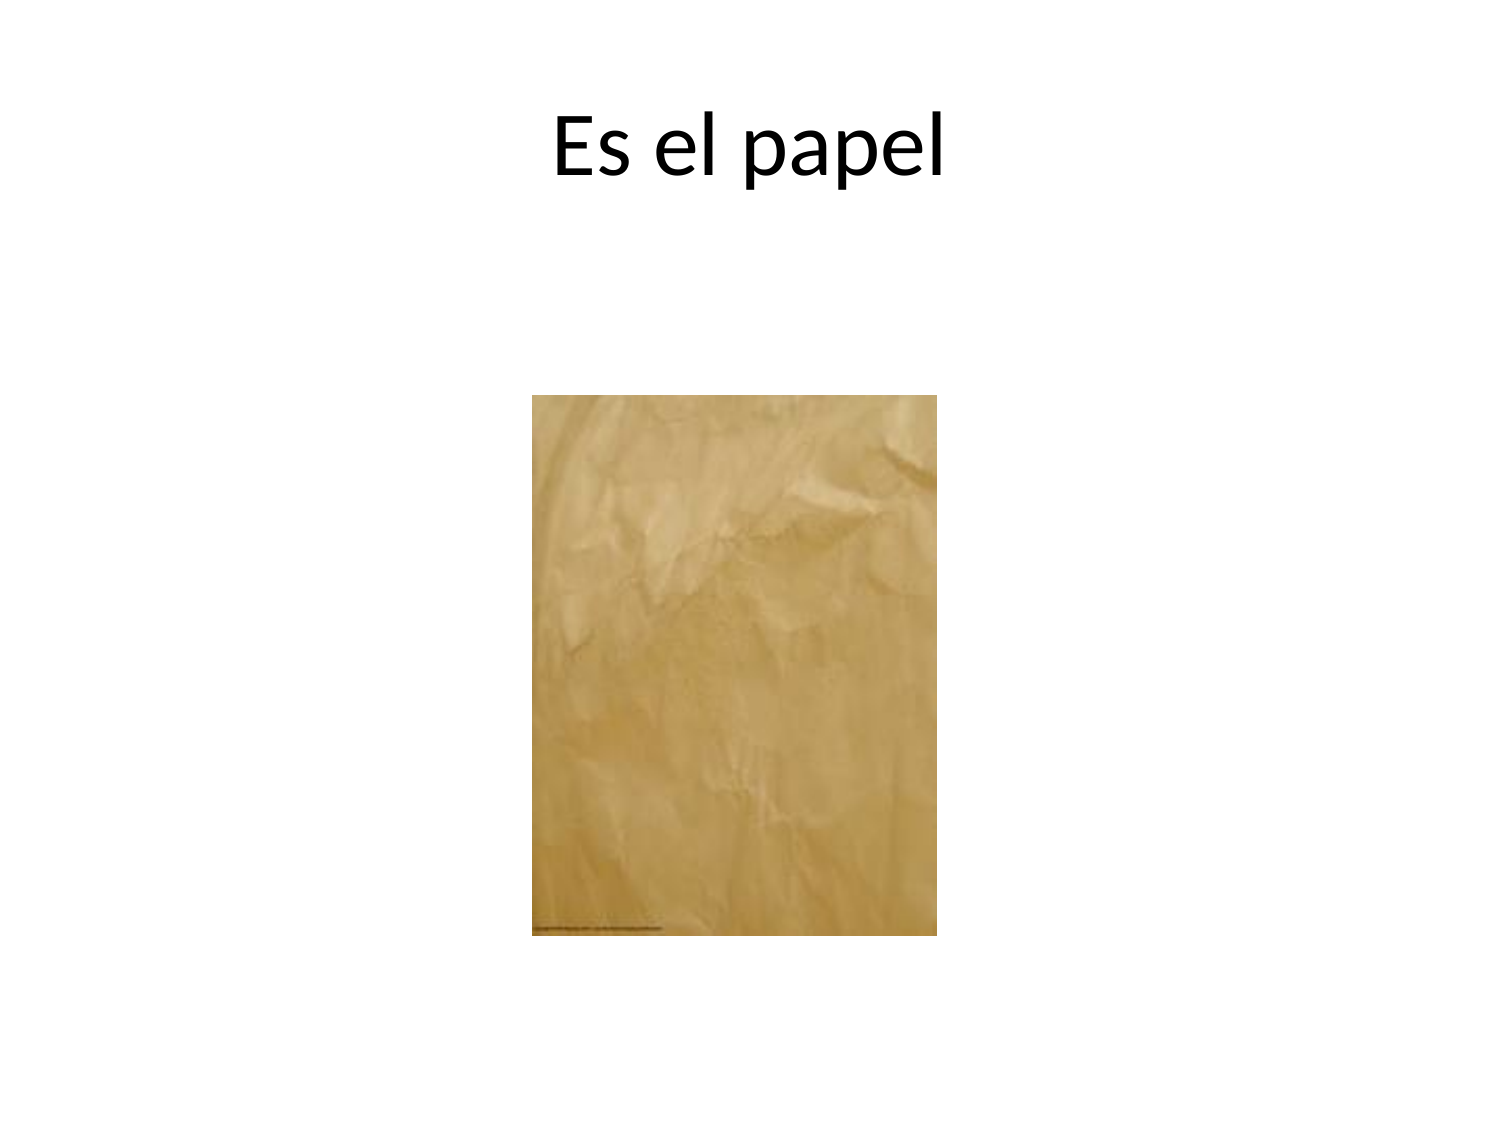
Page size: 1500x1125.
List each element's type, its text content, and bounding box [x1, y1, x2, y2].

title Es el papel [75, 45, 1425, 233]
picture [532, 395, 937, 936]
